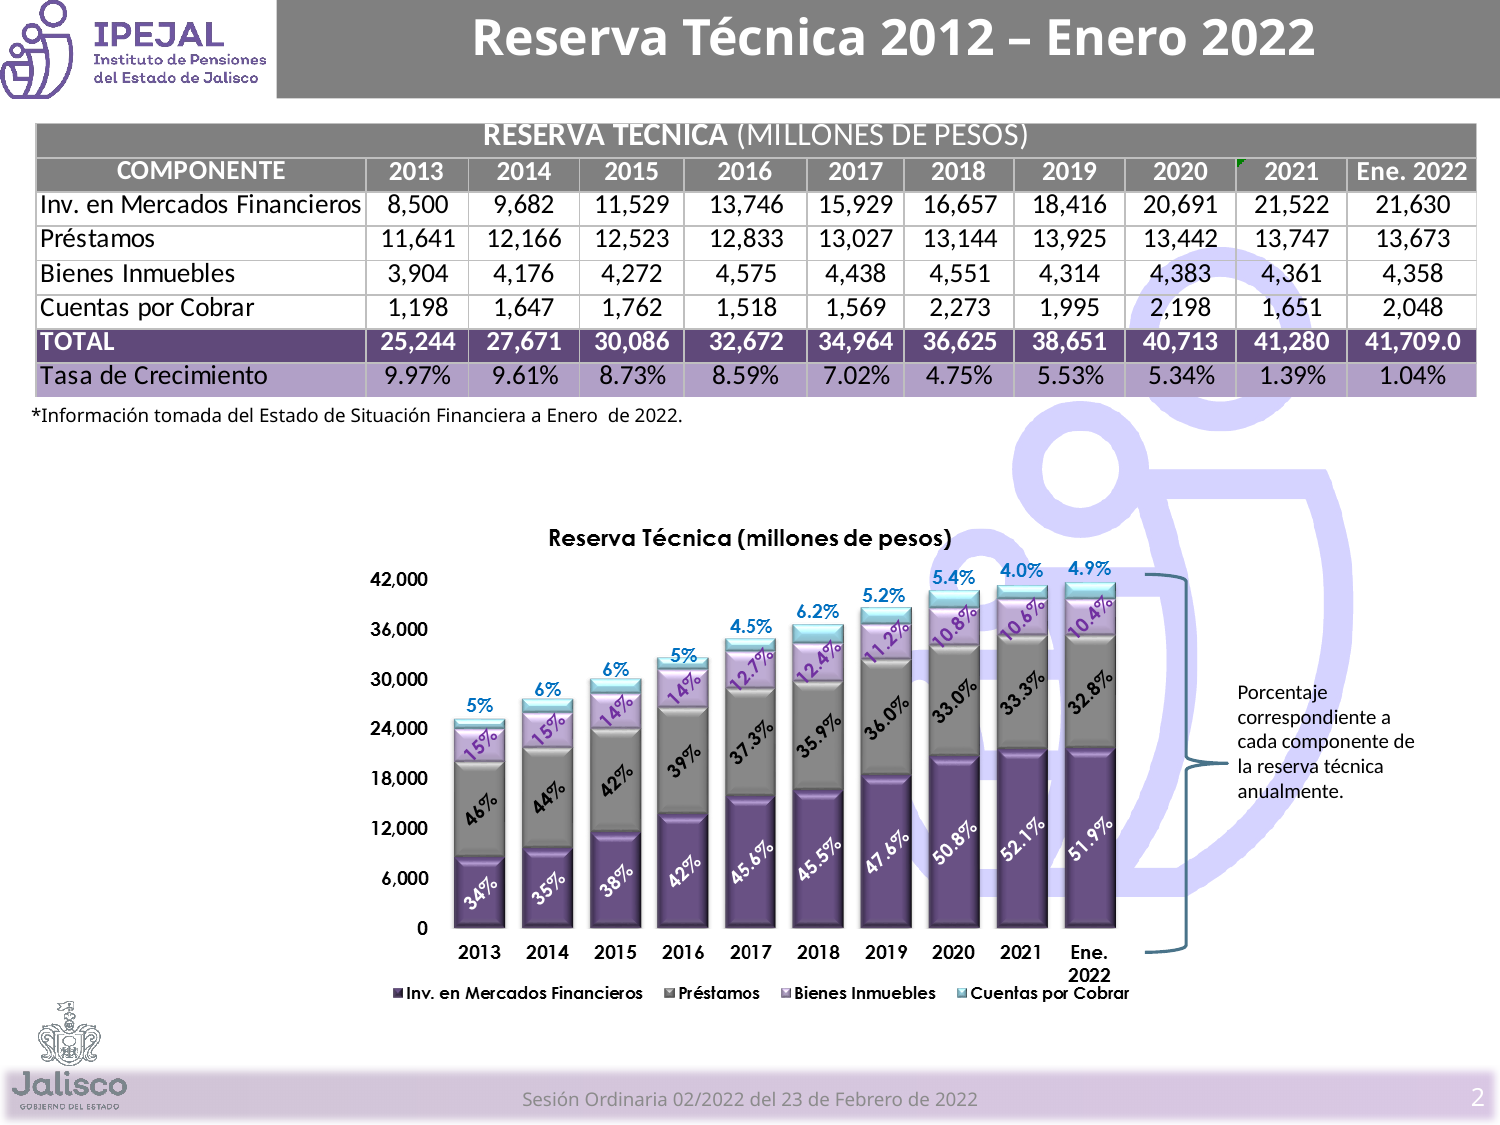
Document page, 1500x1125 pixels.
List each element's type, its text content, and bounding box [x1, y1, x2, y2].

text_box *Información tomada del Estado de Situación Financiera a Enero de 2022. [16, 396, 761, 434]
text_box Porcentaje correspondiente a cada componente de la reserva técnica anualmente. [1222, 670, 1439, 811]
picture [351, 504, 1146, 1023]
slide_number 2 [1149, 1069, 1500, 1125]
picture [0, 993, 153, 1120]
footer Sesión Ordinaria 02/2022 del 23 de Febrero de 2022 [471, 1081, 1029, 1116]
picture [0, 0, 266, 99]
title Reserva Técnica 2012 – Enero 2022 [319, 0, 1468, 88]
text_box [1155, 573, 1222, 953]
picture [34, 122, 1479, 399]
